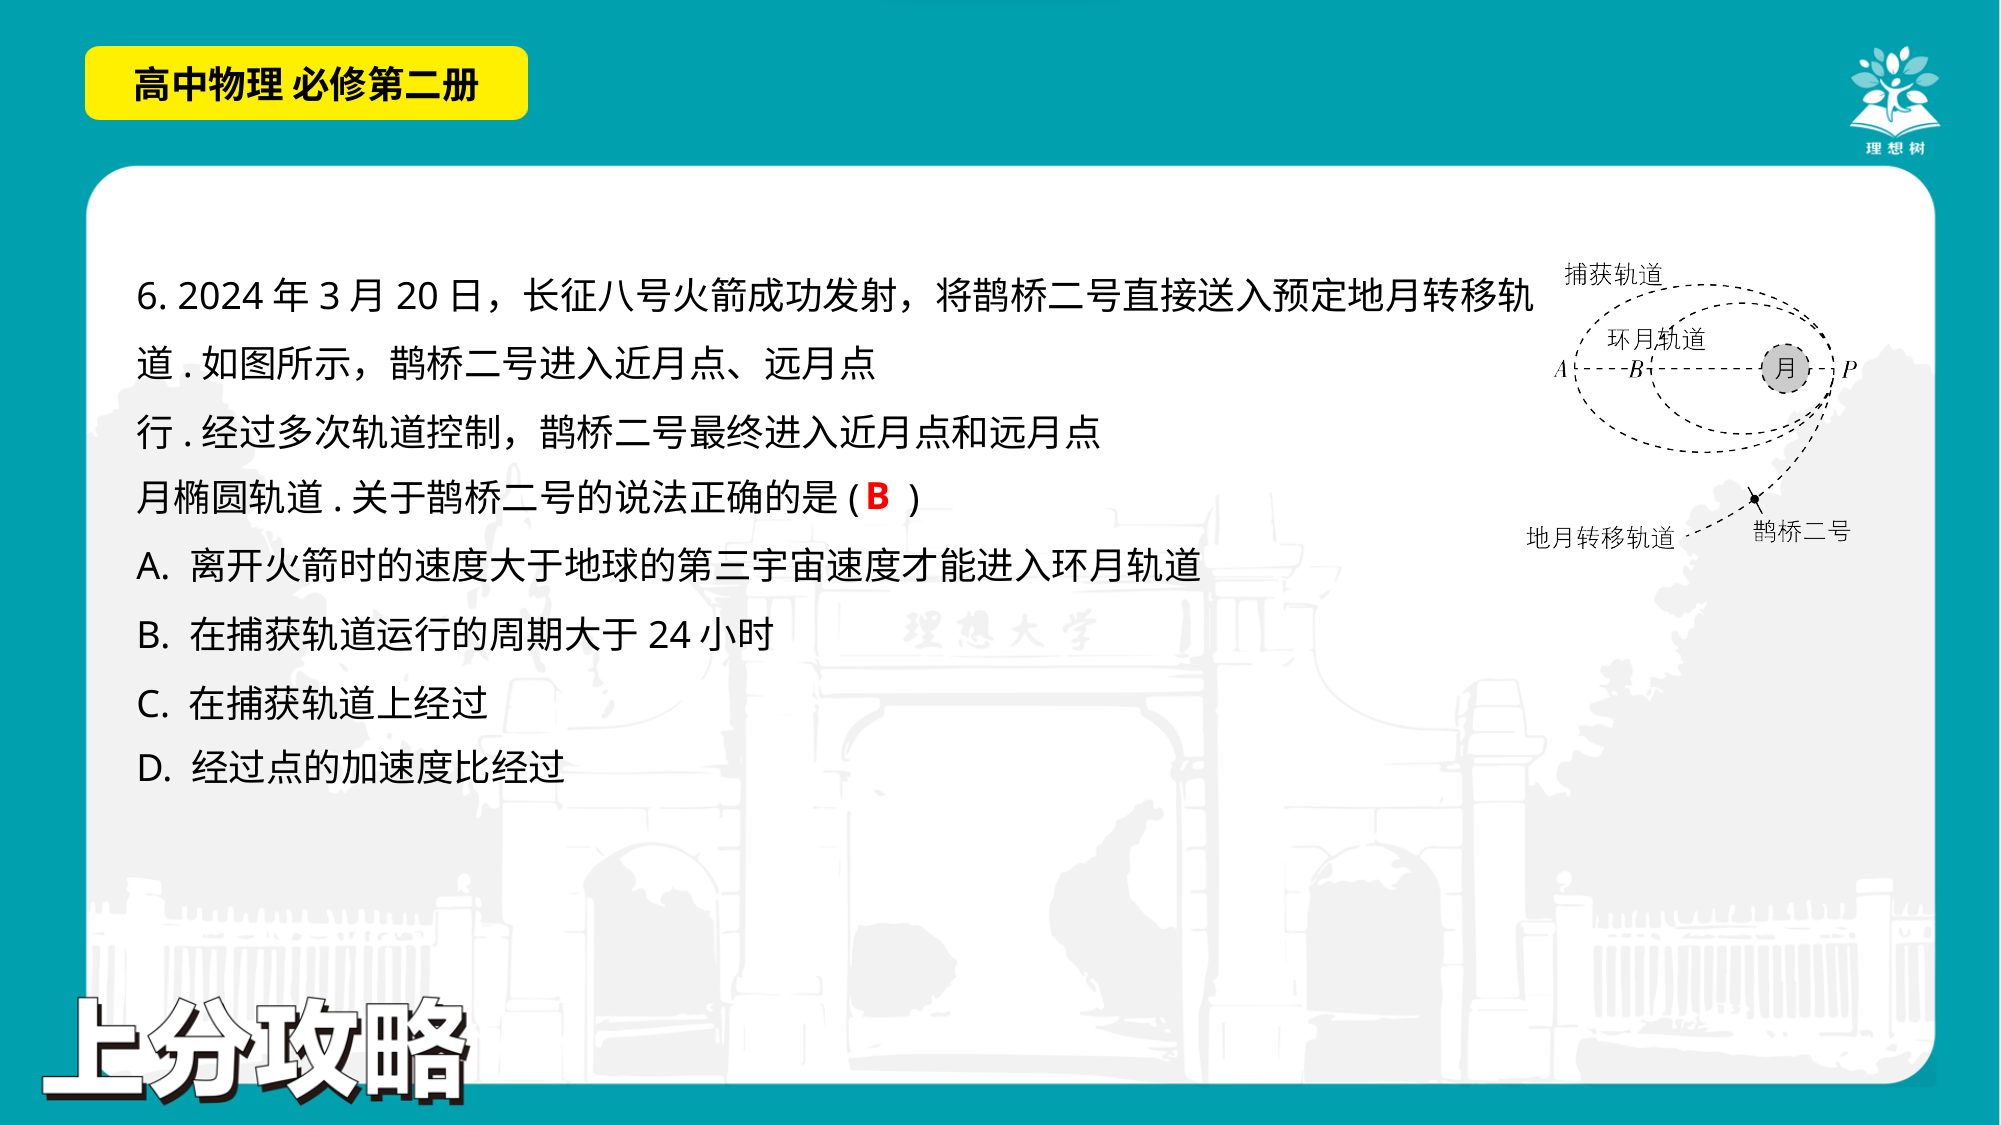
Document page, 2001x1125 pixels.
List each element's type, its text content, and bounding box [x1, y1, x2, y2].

picture [0, 0, 2000, 1125]
text_box B [850, 452, 906, 511]
